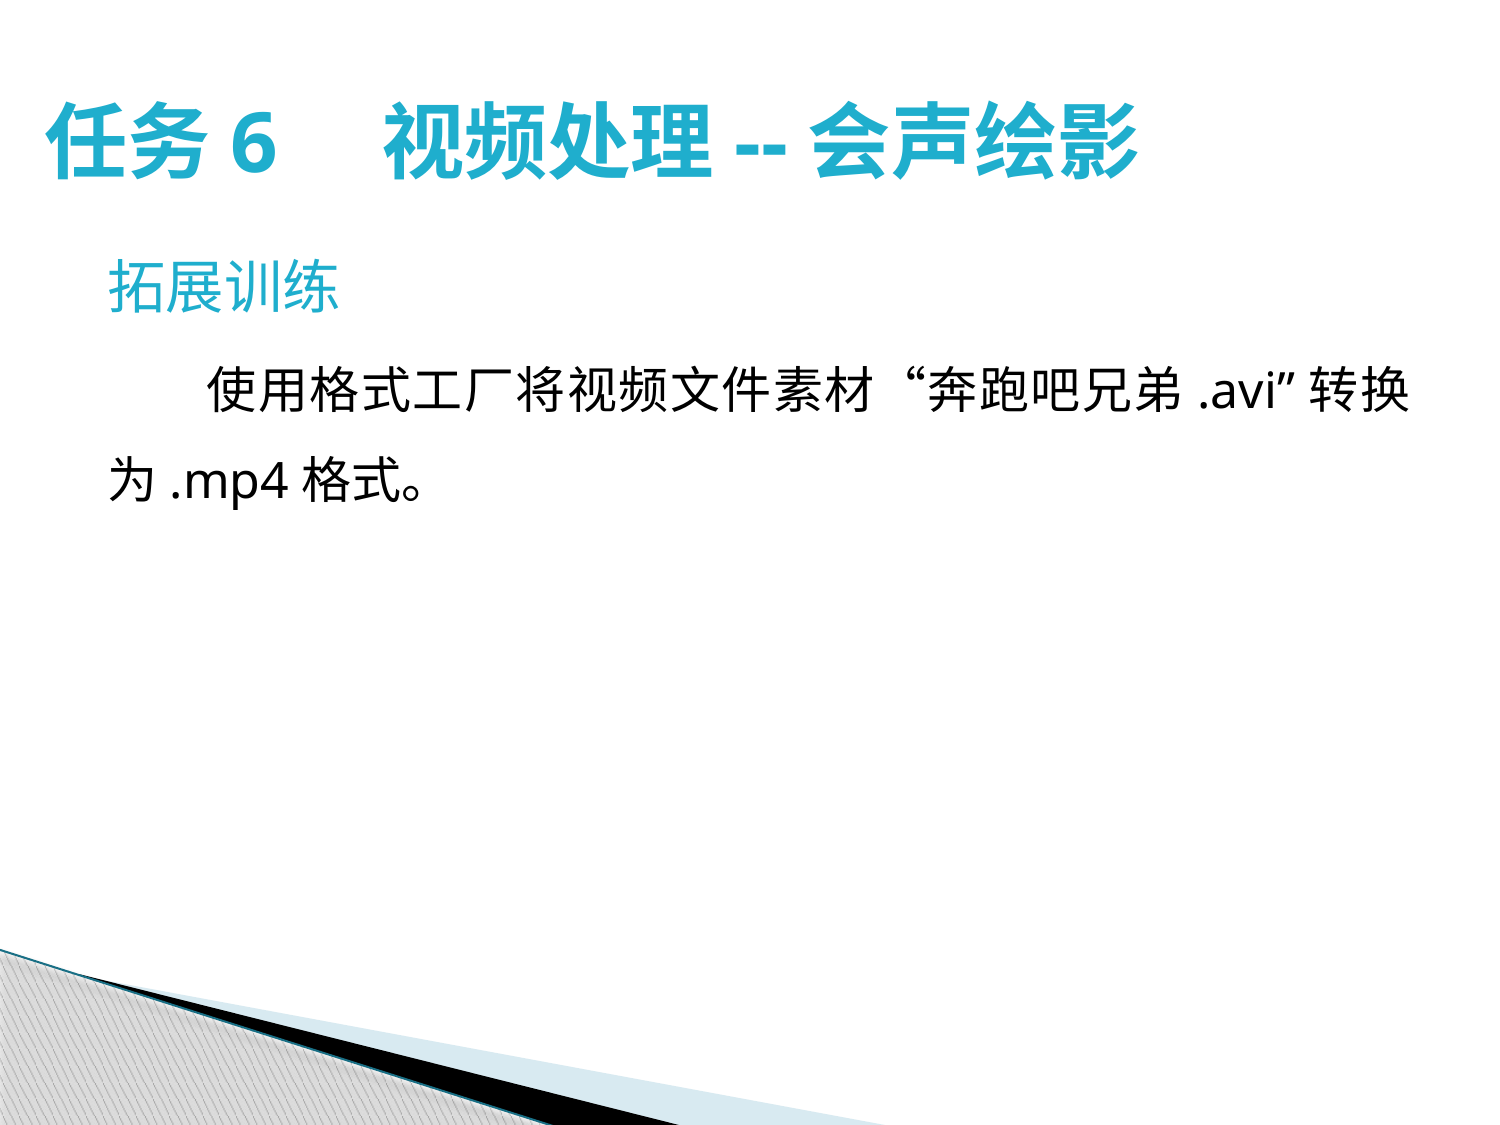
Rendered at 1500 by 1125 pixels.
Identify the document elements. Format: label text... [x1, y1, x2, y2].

list 拓展训练 使用格式工厂将视频文件素材“奔跑吧兄弟.avi”转换为.mp4格式。 [75, 243, 1425, 986]
title 任务6 视频处理--会声绘影 [29, 45, 1500, 233]
